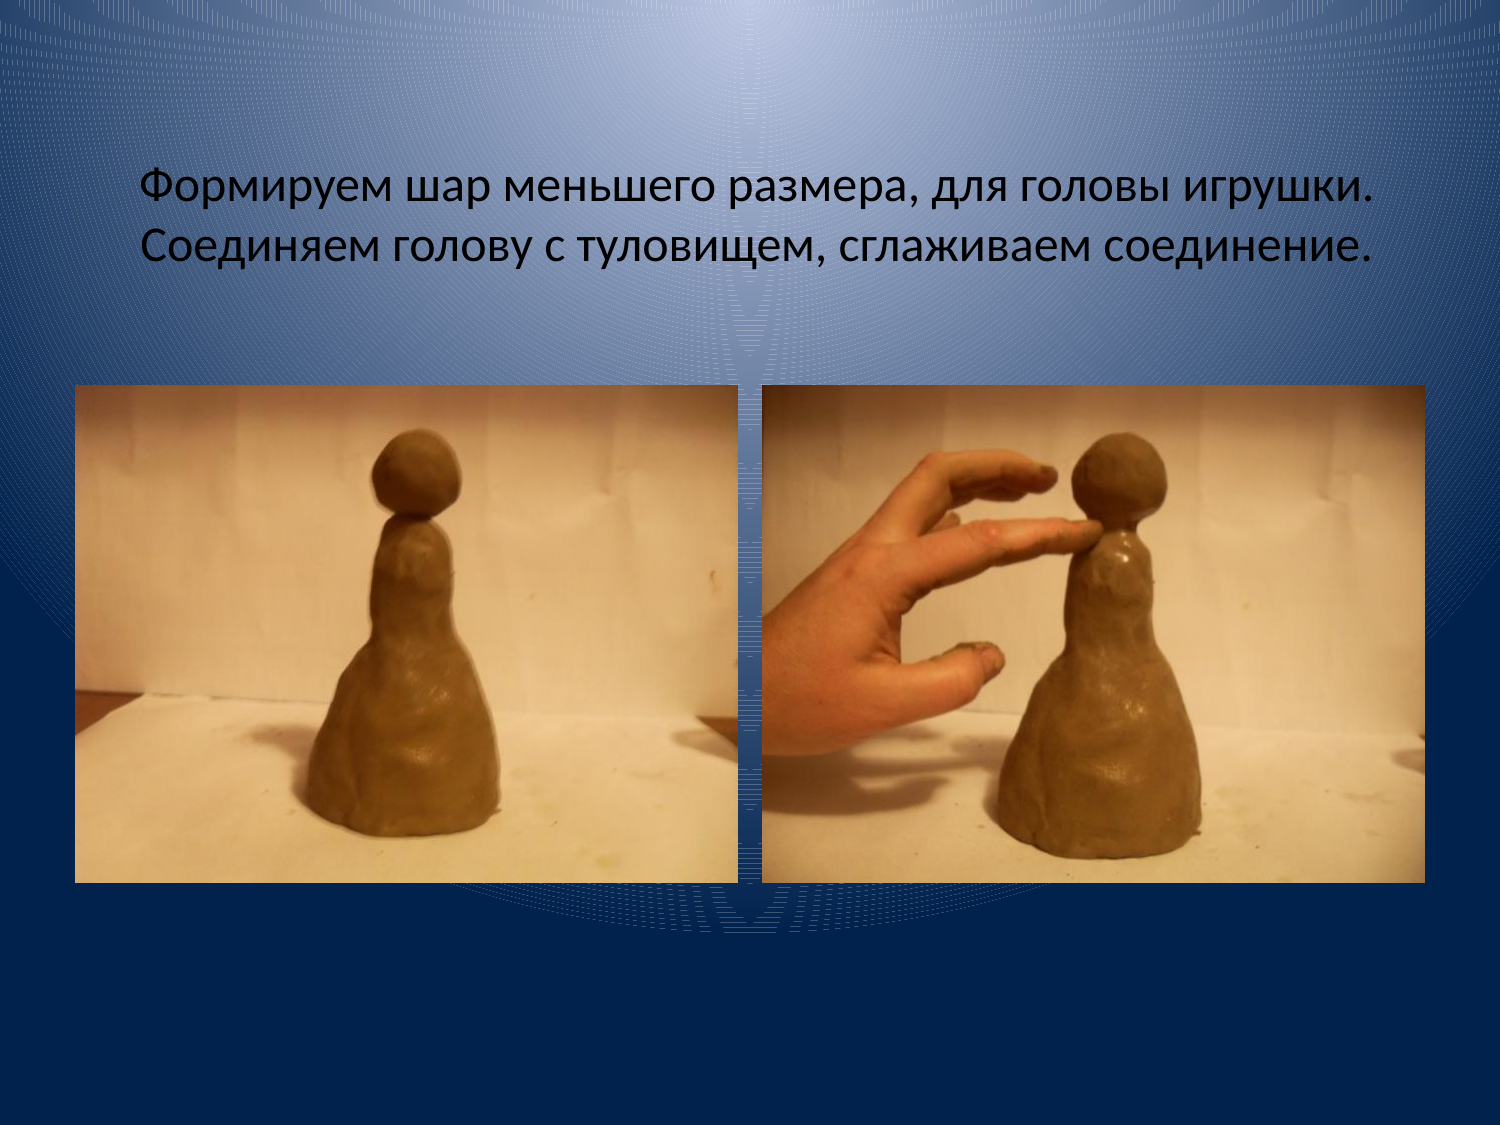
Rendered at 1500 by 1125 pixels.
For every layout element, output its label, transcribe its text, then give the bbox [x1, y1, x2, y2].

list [762, 384, 1426, 883]
title Формируем шар меньшего размера, для головы игрушки. Соединяем голову с туловищем, сглаживаем соединение. [82, 105, 1432, 317]
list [74, 384, 738, 883]
